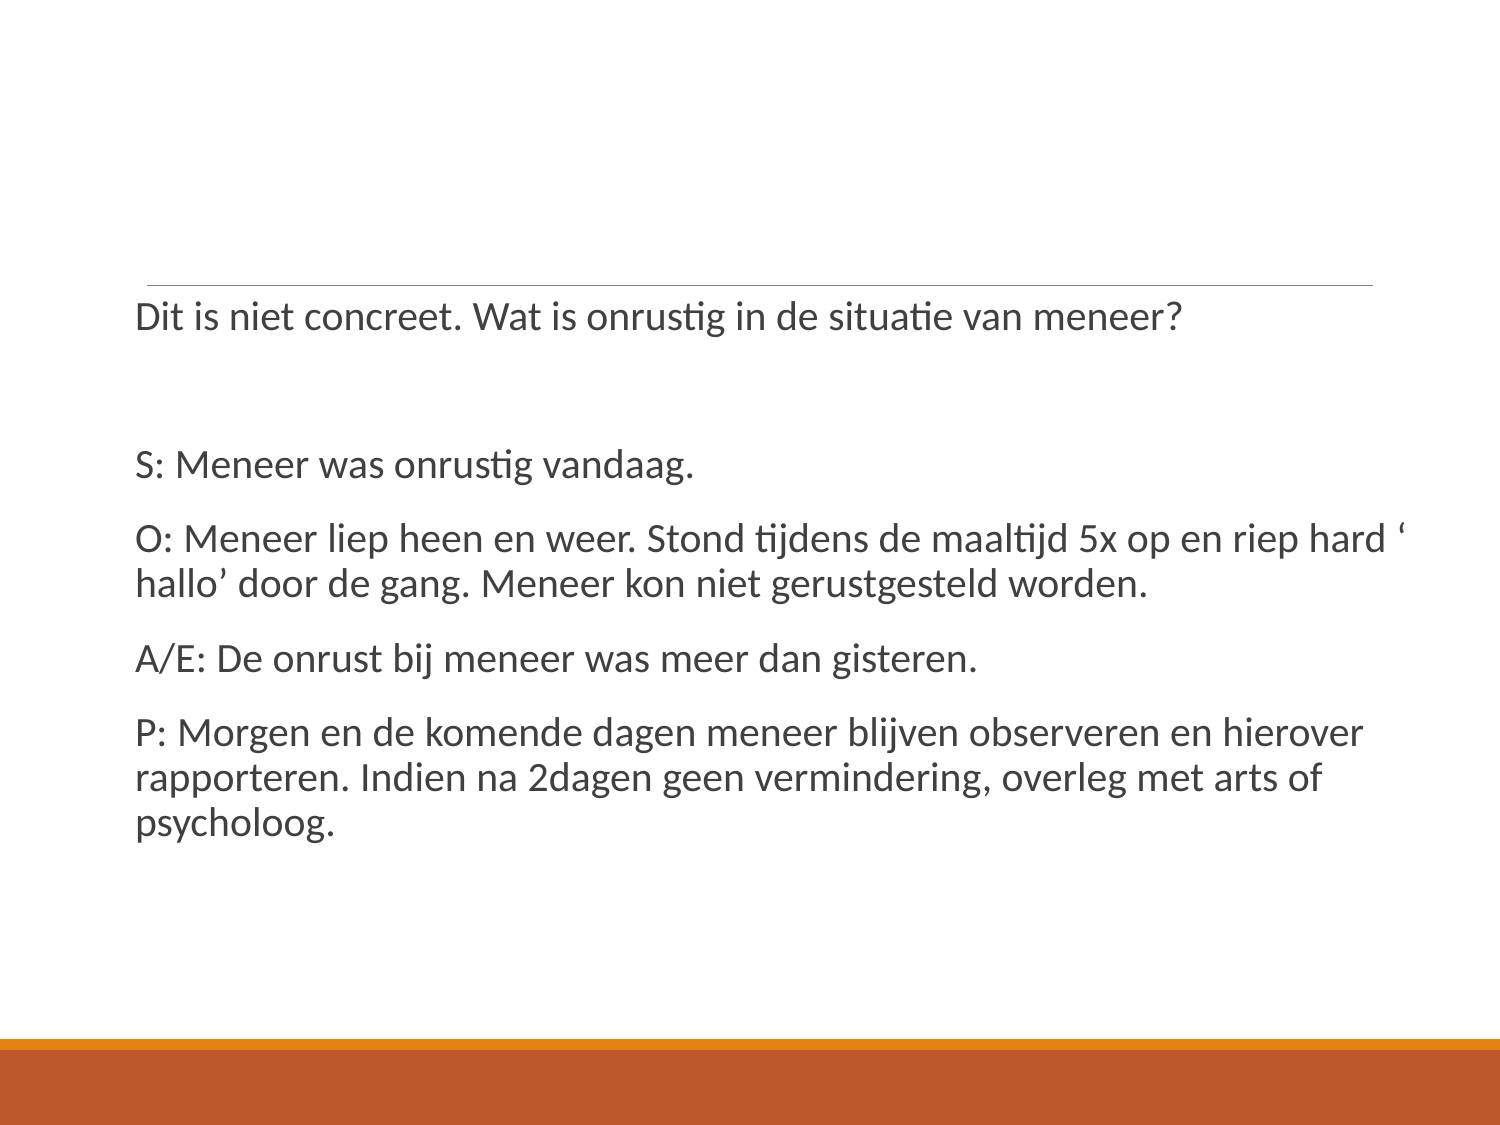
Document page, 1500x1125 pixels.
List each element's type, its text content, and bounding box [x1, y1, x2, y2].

list Dit is niet concreet. Wat is onrustig in de situatie van meneer? S: Meneer was onrustig vandaag. O: Meneer liep heen en weer. Stond tijdens de maaltijd 5x op en riep hard ‘ hallo’ door de gang. Meneer kon niet gerustgesteld worden. A/E: De onrust bij meneer was meer dan gisteren. P: Morgen en de komende dagen meneer blijven observeren en hierover rapporteren. Indien na 2dagen geen vermindering, overleg met arts of psycholoog. [135, 286, 1485, 1125]
